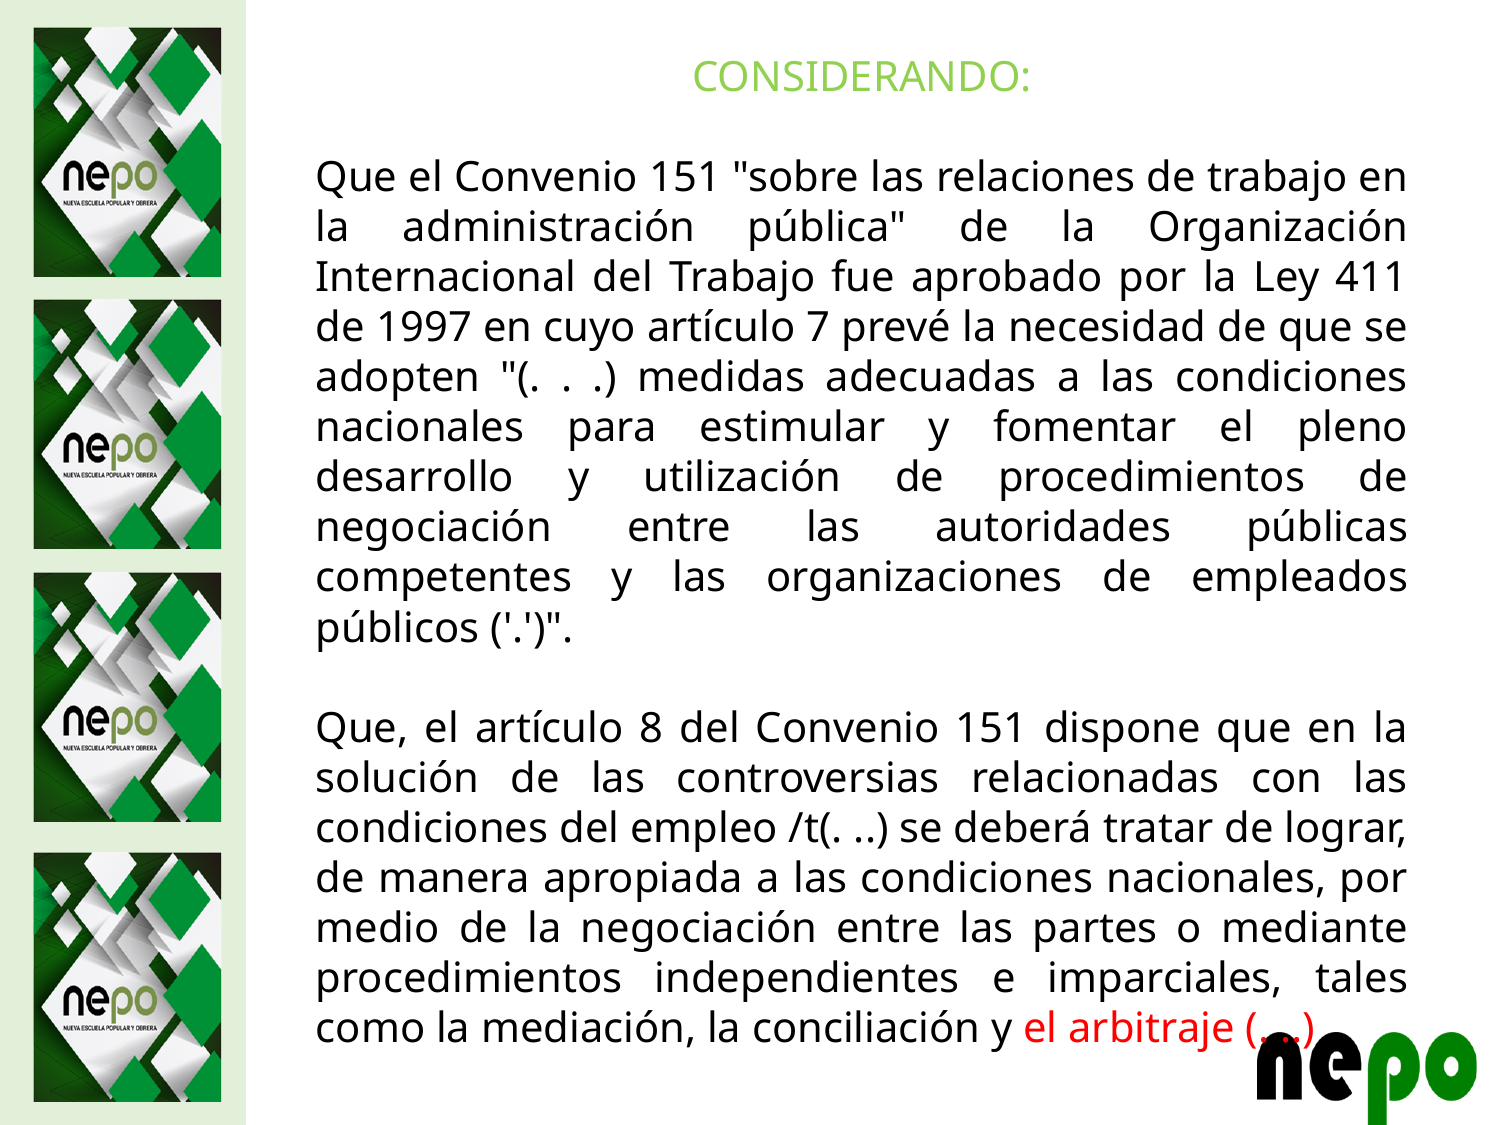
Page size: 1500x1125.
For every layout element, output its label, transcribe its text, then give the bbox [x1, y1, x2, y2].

text_box CONSIDERANDO: Que el Convenio 151 "sobre las relaciones de trabajo en la administración pública" de la Organización Internacional del Trabajo fue aprobado por la Ley 411 de 1997 en cuyo artículo 7 prevé la necesidad de que se adopten "(. . .) medidas adecuadas a las condiciones nacionales para estimular y fomentar el pleno desarrollo y utilización de procedimientos de negociación entre las autoridades públicas competentes y las organizaciones de empleados públicos ('.')". Que, el artículo 8 del Convenio 151 dispone que en la solución de las controversias relacionadas con las condiciones del empleo /t(. ..) se deberá tratar de lograr, de manera apropiada a las condiciones nacionales, por medio de la negociación entre las partes o mediante procedimientos independientes e imparciales, tales como la mediación, la conciliación y el arbitraje (. ..) [301, 42, 1424, 1058]
picture [0, 0, 246, 1125]
picture [1257, 1032, 1477, 1125]
